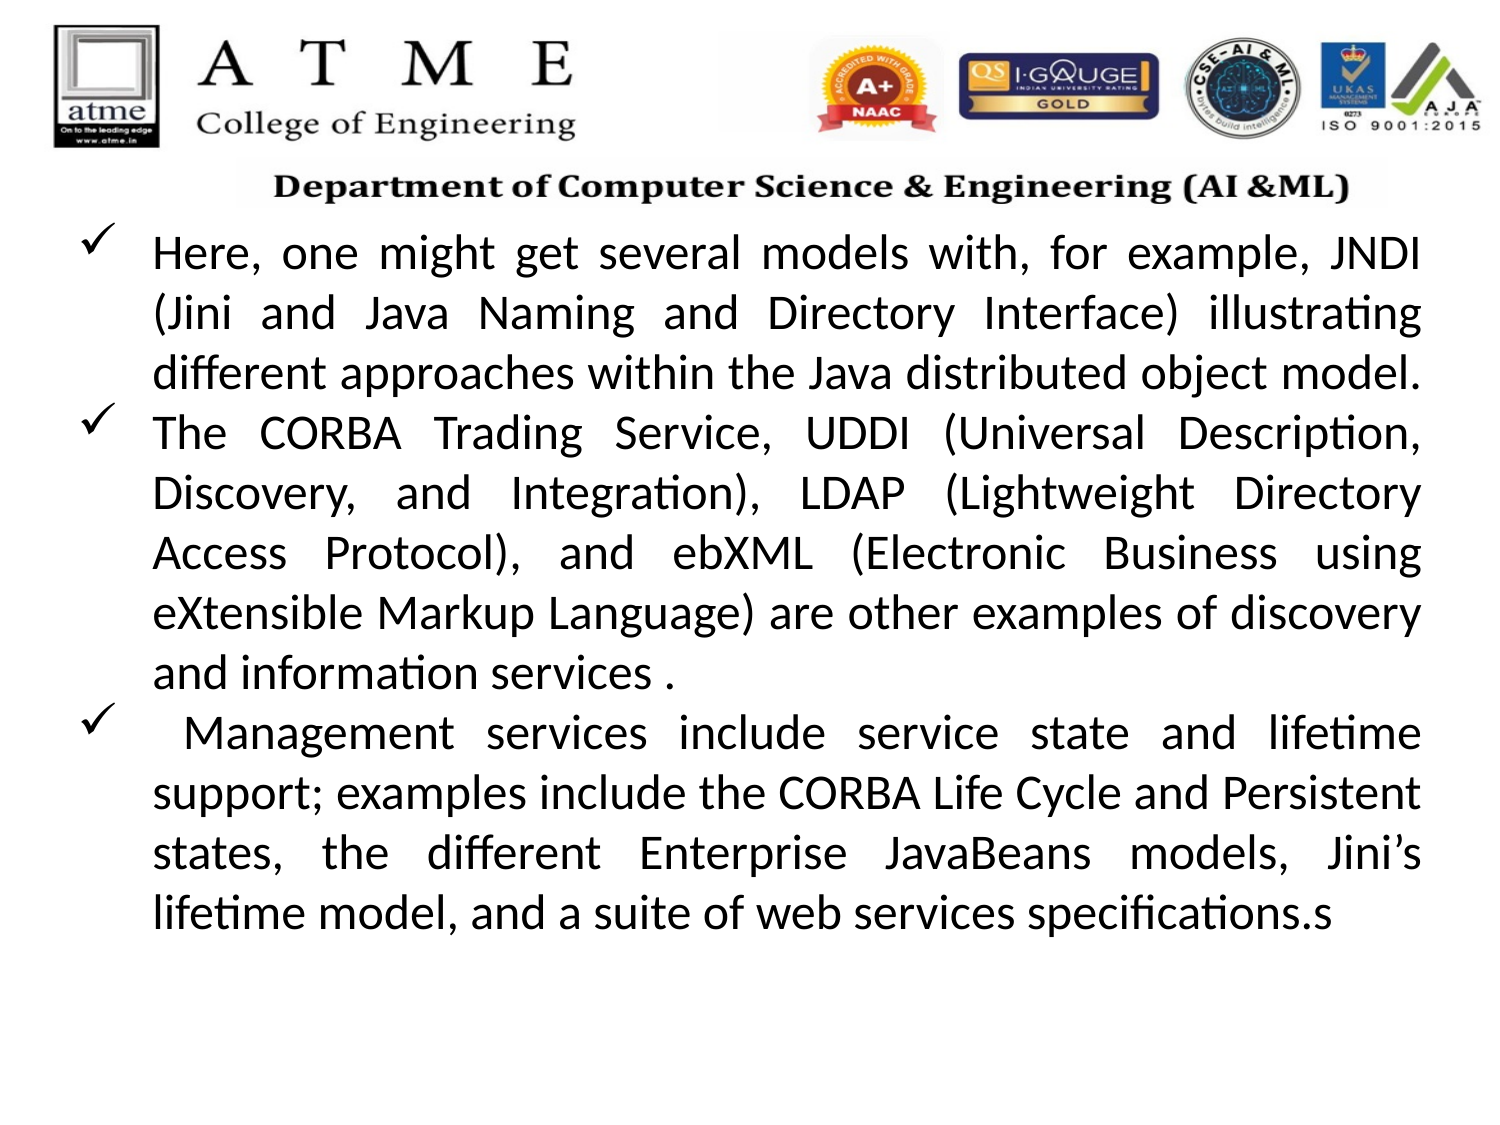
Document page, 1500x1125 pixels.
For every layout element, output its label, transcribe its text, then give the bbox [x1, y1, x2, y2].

text_box Here, one might get several models with, for example, JNDI (Jini and Java Naming and Directory Interface) illustrating different approaches within the Java distributed object model. The CORBA Trading Service, UDDI (Universal Description, Discovery, and Integration), LDAP (Lightweight Directory Access Protocol), and ebXML (Electronic Business using eXtensible Markup Language) are other examples of discovery and information services . Management services include service state and lifetime support; examples include the CORBA Life Cycle and Persistent states, the different Enterprise JavaBeans models, Jini’s lifetime model, and a suite of web services specifications.s [62, 234, 1438, 948]
picture [24, 0, 1500, 226]
